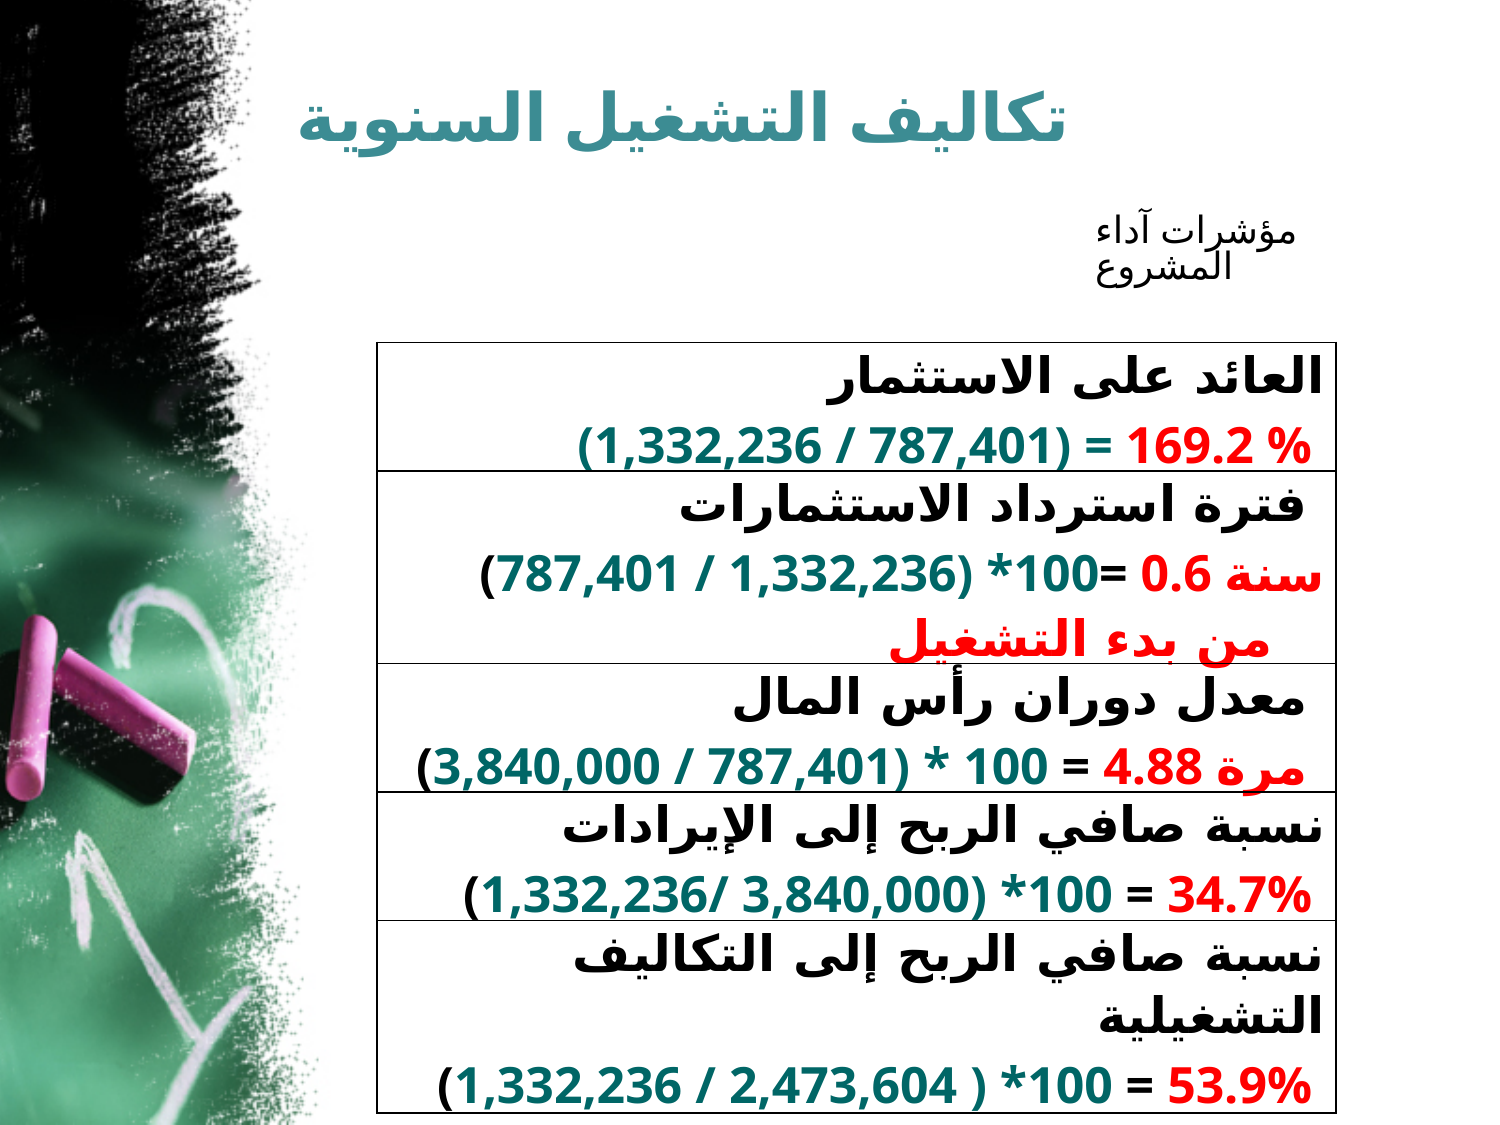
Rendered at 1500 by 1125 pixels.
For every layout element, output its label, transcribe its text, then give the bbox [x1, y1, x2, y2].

table_cell فترة استرداد الاستثمارات (787,401 / 1,332,236) *100= 0.6 سنة من بدء التشغيل [378, 472, 1335, 663]
text_box مؤشرات آداء المشروع [1080, 207, 1432, 295]
table_cell معدل دوران رأس المال (3,840,000 / 787,401) * 100 = 4.88 مرة [378, 664, 1335, 791]
table_cell نسبة صافي الربح إلى التكاليف التشغيلية (1,332,236 / 2,473,604 ) *100 = 53.9% [378, 921, 1335, 1112]
picture [0, 0, 1500, 1125]
table_header العائد على الاستثمار (1,332,236 / 787,401) = 169.2 % [378, 343, 1335, 470]
table_cell نسبة صافي الربح إلى الإيرادات (1,332,236/ 3,840,000) *100 = 34.7% [378, 793, 1335, 920]
title تكاليف التشغيل السنوية [281, 46, 1432, 184]
